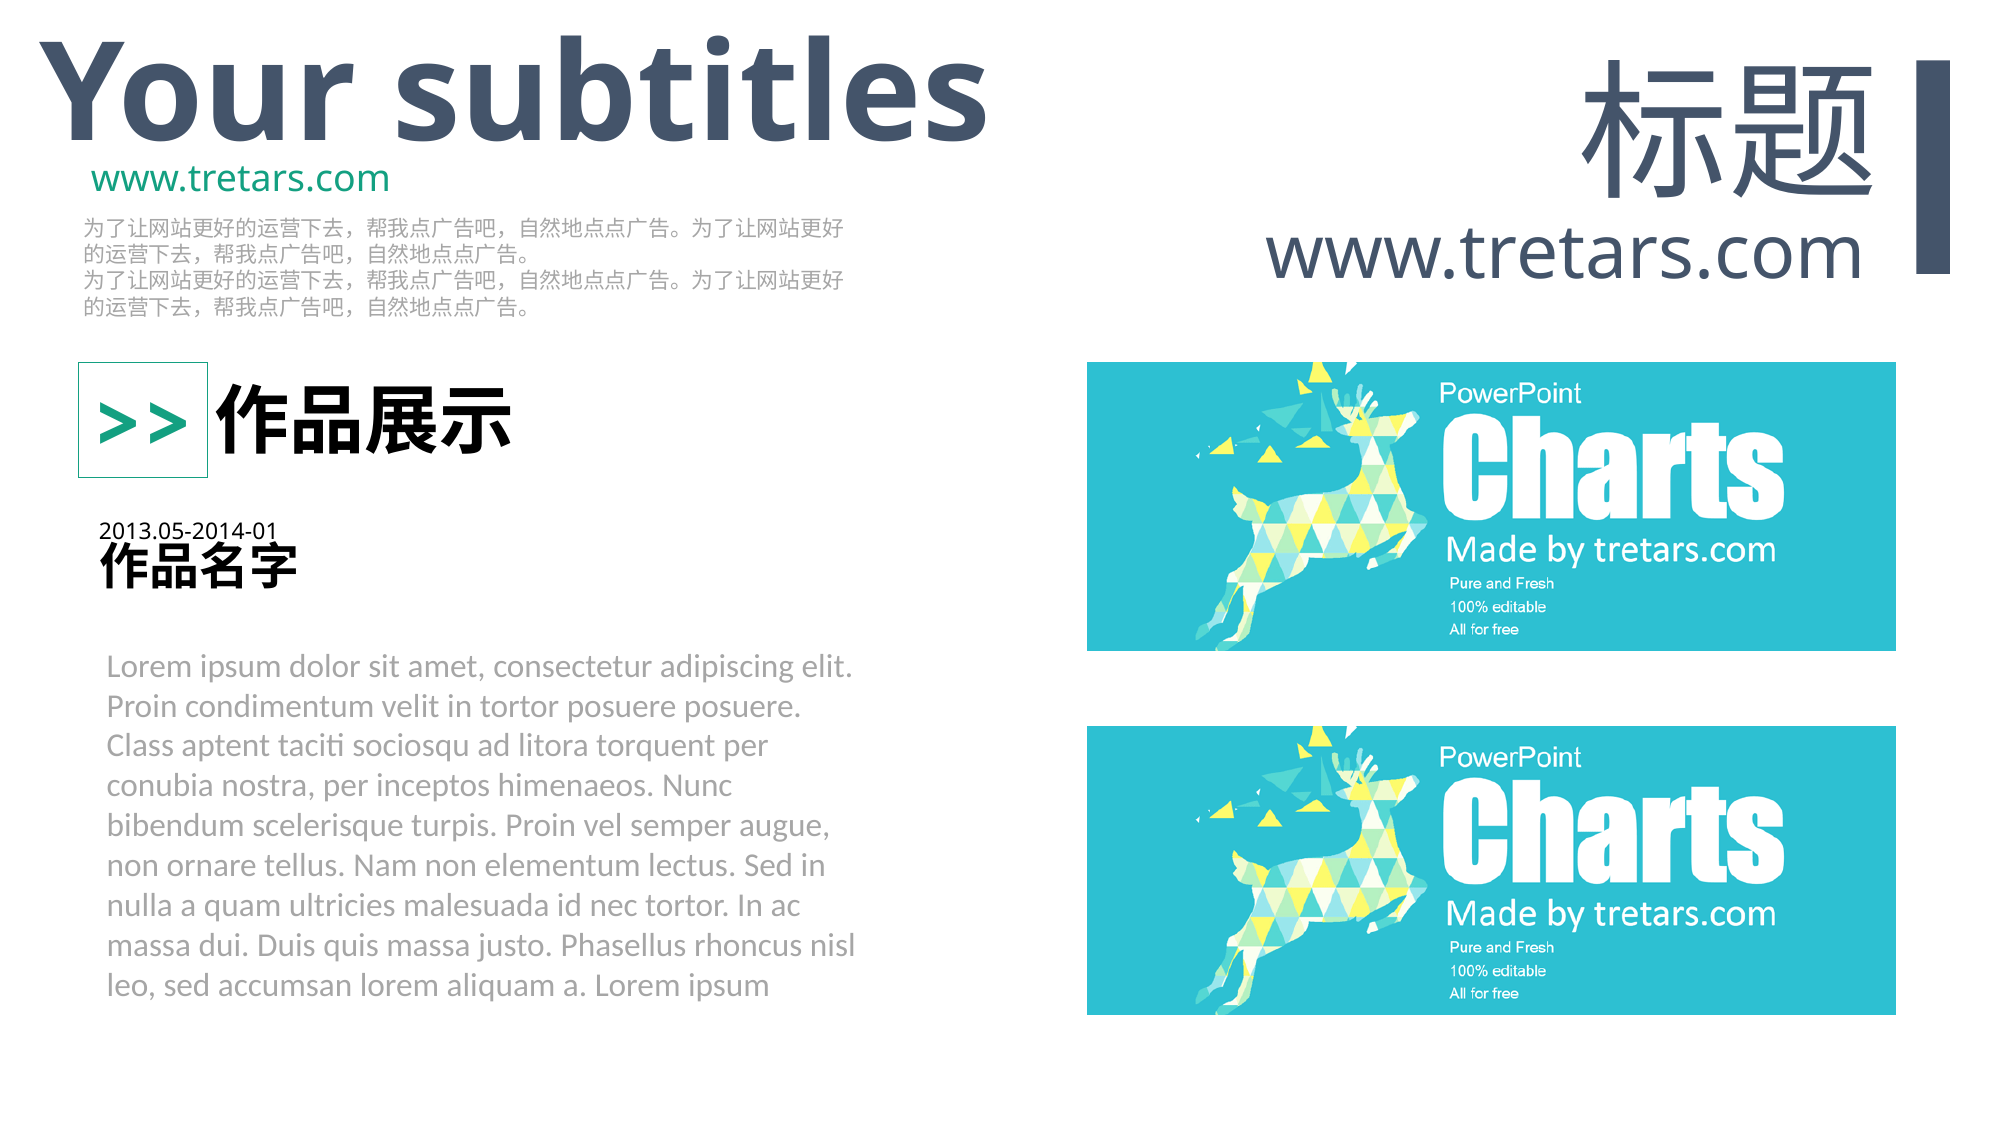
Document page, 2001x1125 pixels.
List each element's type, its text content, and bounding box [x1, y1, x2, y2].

text_box www.tretars.com [76, 146, 406, 207]
text_box 作品展示 [200, 365, 530, 470]
text_box [1915, 59, 1951, 275]
text_box www.tretars.com [1250, 196, 1881, 301]
text_box >> [78, 362, 208, 478]
picture [1087, 726, 1896, 1016]
text_box 2013.05-2014-01 [84, 508, 294, 527]
text_box 作品名字 [84, 527, 315, 602]
text_box 标题 [1563, 29, 1894, 225]
text_box Lorem ipsum dolor sit amet, consectetur adipiscing elit. Proin condimentum velit in tortor posuere posuere. Class aptent taciti sociosqu ad litora torquent per conubia nostra, per inceptos himenaeos. Nunc bibendum scelerisque turpis. Proin vel semper augue, non ornare tellus. Nam non elementum lectus. Sed in nulla a quam ultricies malesuada id nec tortor. In ac massa dui. Duis quis massa justo. Phasellus rhoncus nisl leo, sed accumsan lorem aliquam a. Lorem ipsum [91, 636, 891, 1011]
picture [1087, 362, 1896, 651]
text_box Your subtitles [25, 0, 1006, 175]
text_box 为了让网站更好的运营下去，帮我点广告吧，自然地点点广告。为了让网站更好的运营下去，帮我点广告吧，自然地点点广告。 为了让网站更好的运营下去，帮我点广告吧，自然地点点广告。为了让网站更好的运营下去，帮我点广告吧，自然地点点广告。 [68, 207, 879, 327]
